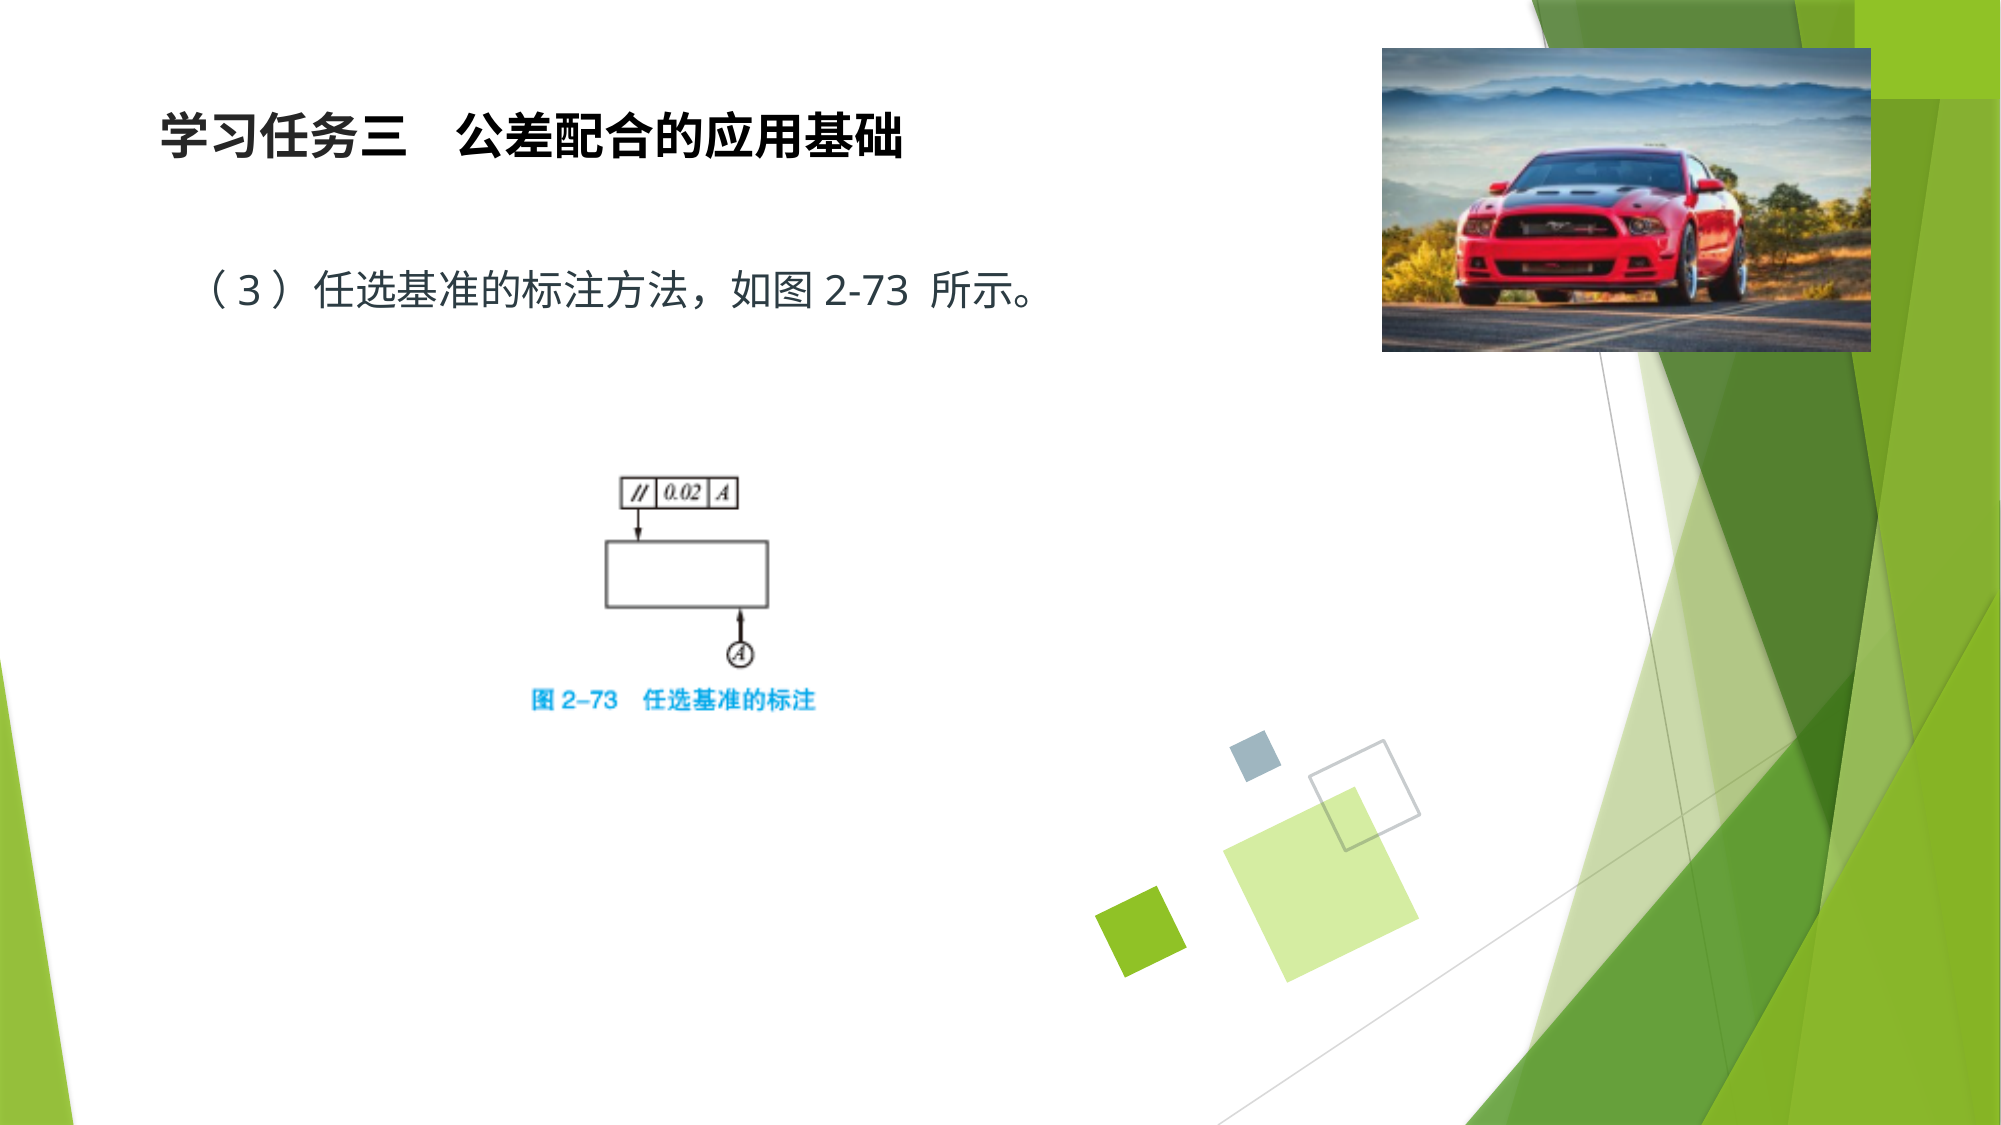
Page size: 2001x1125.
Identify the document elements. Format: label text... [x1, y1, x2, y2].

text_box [1091, 728, 1426, 989]
text_box 学习任务三 公差配合的应用基础 [144, 85, 1377, 216]
text_box （3）任选基准的标注方法，如图2-73 所示。 [171, 256, 1377, 322]
picture [1381, 48, 1872, 352]
text_box [1853, 0, 2000, 100]
picture [519, 438, 861, 726]
